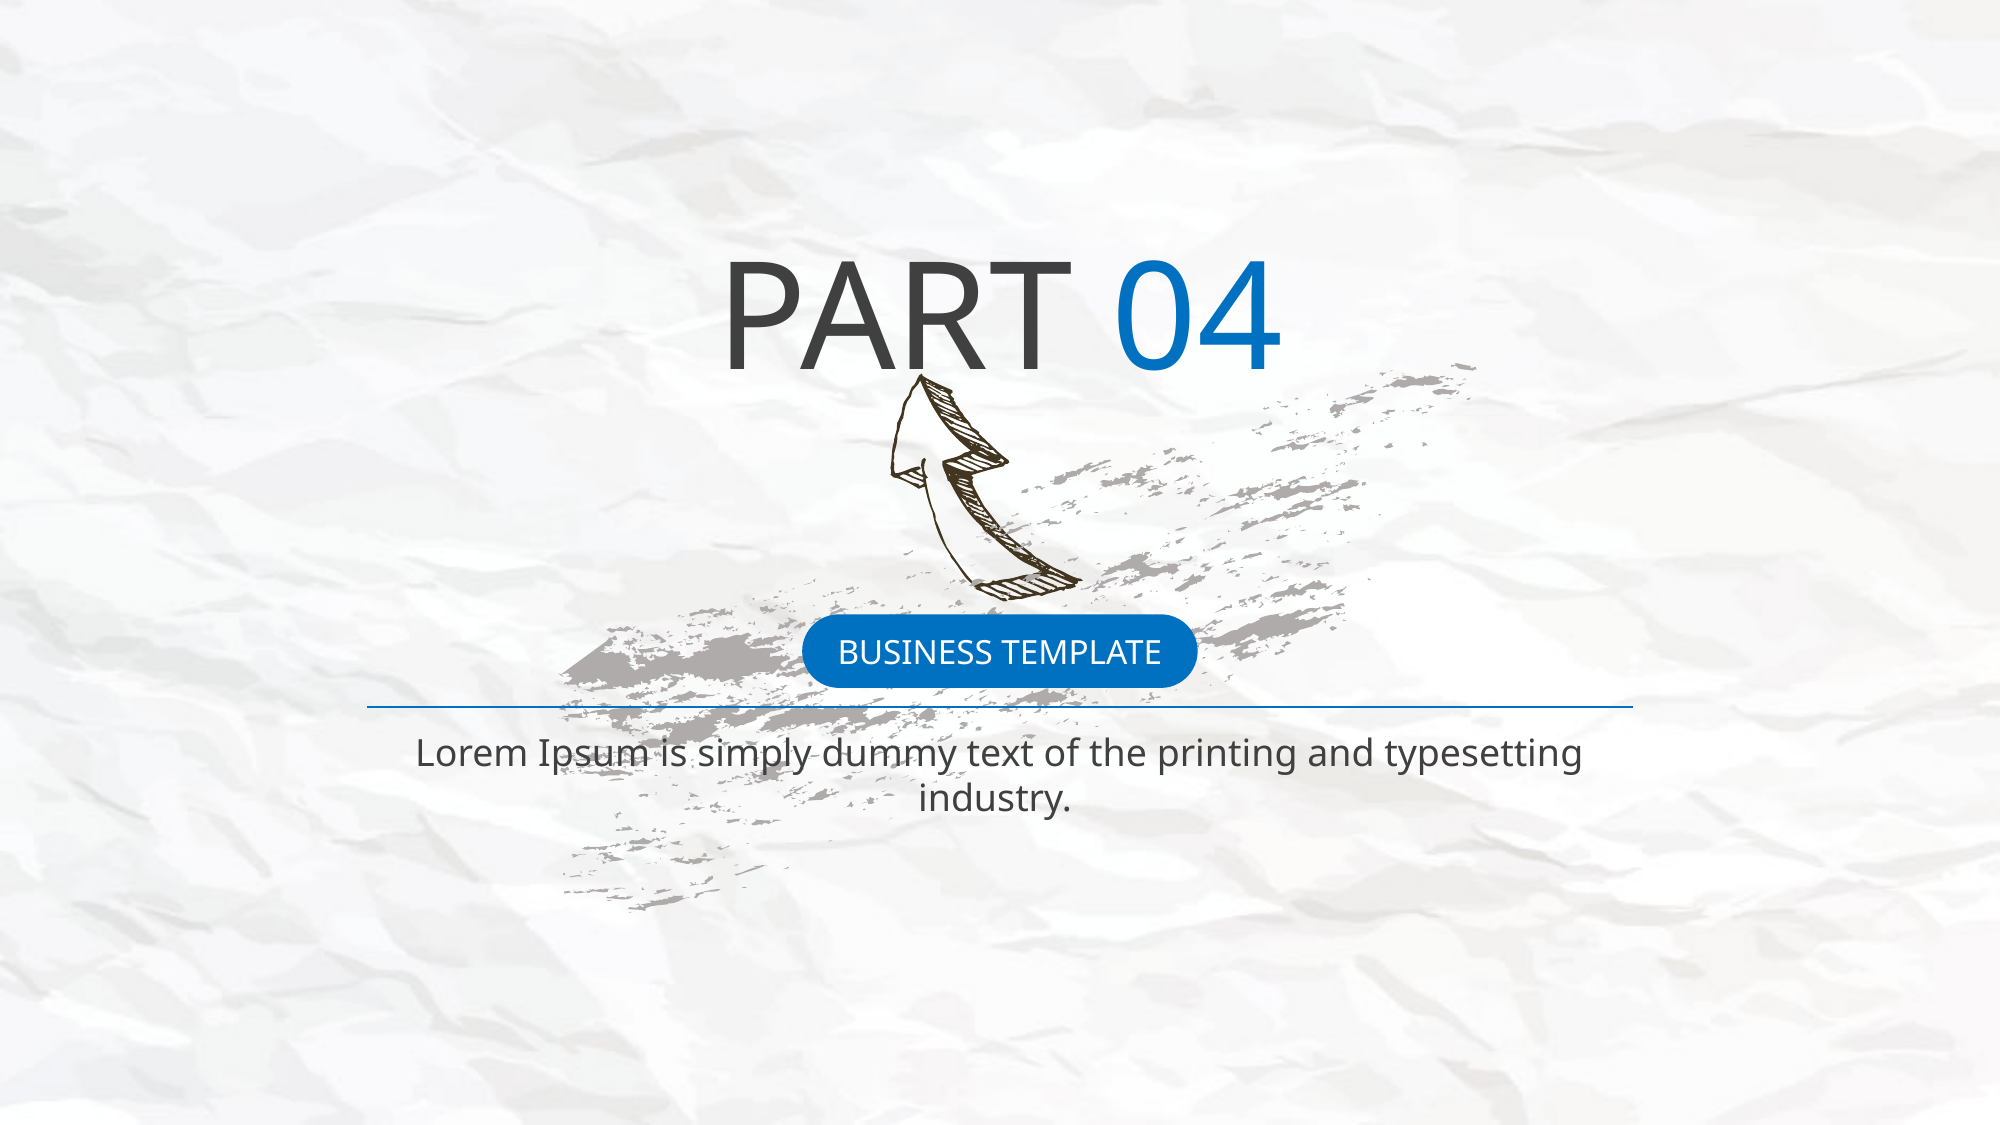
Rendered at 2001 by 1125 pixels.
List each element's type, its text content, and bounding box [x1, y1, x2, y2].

text_box [725, 694, 751, 706]
text_box [932, 689, 947, 697]
text_box [759, 702, 776, 706]
text_box [689, 608, 736, 618]
text_box [964, 694, 974, 701]
text_box [1175, 486, 1196, 495]
text_box [1331, 586, 1347, 596]
text_box [1382, 372, 1454, 388]
text_box [1328, 384, 1378, 418]
text_box [653, 888, 673, 895]
text_box [1159, 541, 1170, 550]
text_box [1238, 593, 1262, 608]
text_box [759, 605, 776, 614]
text_box [1410, 407, 1422, 412]
text_box [670, 855, 716, 866]
text_box [1050, 459, 1112, 485]
text_box [829, 600, 849, 614]
text_box [990, 521, 1015, 532]
text_box [1174, 527, 1187, 531]
text_box [1289, 429, 1299, 435]
text_box [786, 630, 793, 637]
text_box [1313, 561, 1330, 571]
text_box [1067, 556, 1079, 562]
text_box [1265, 580, 1333, 604]
text_box Lorem Ipsum is simply dummy text of the printing and typesetting industry. [331, 721, 1669, 827]
text_box [641, 700, 652, 706]
text_box [1163, 447, 1177, 455]
text_box [1241, 551, 1263, 560]
text_box [1003, 689, 1088, 706]
text_box [1200, 561, 1215, 573]
text_box [765, 692, 796, 706]
text_box [1432, 388, 1460, 396]
text_box [794, 687, 829, 702]
text_box [615, 827, 634, 832]
text_box [1221, 558, 1236, 566]
text_box [627, 895, 691, 911]
text_box [777, 617, 798, 630]
text_box [686, 623, 710, 629]
text_box [561, 698, 583, 706]
text_box [571, 853, 587, 858]
text_box [765, 708, 941, 721]
text_box [793, 622, 806, 629]
text_box [635, 629, 644, 638]
text_box [1101, 551, 1198, 587]
text_box [1295, 560, 1312, 568]
text_box [670, 840, 683, 846]
text_box [978, 689, 988, 694]
text_box PART 04 [701, 212, 1298, 408]
text_box [1337, 530, 1345, 535]
text_box [857, 697, 885, 706]
text_box [723, 625, 734, 631]
text_box [1207, 541, 1227, 552]
text_box [596, 851, 626, 865]
text_box [962, 710, 979, 715]
text_box [906, 573, 916, 580]
text_box [1060, 499, 1077, 512]
text_box [625, 836, 667, 852]
text_box [1133, 592, 1143, 599]
text_box [976, 535, 996, 544]
text_box [1020, 488, 1030, 494]
text_box [694, 889, 721, 899]
text_box [1174, 573, 1206, 592]
text_box [890, 408, 972, 583]
text_box [1021, 571, 1042, 583]
text_box [1000, 522, 1033, 536]
text_box [654, 844, 668, 849]
text_box [656, 690, 721, 706]
text_box [903, 549, 914, 556]
text_box [1037, 518, 1062, 527]
text_box [1352, 445, 1360, 451]
text_box [1451, 363, 1477, 371]
text_box [1192, 603, 1346, 662]
text_box [700, 875, 714, 886]
text_box [846, 586, 860, 595]
text_box [1378, 372, 1387, 377]
text_box [1199, 493, 1216, 503]
text_box [715, 845, 731, 851]
text_box [689, 881, 699, 887]
text_box [1175, 536, 1186, 545]
text_box [625, 686, 658, 701]
text_box [700, 852, 708, 857]
text_box [907, 700, 923, 706]
text_box [958, 578, 967, 585]
text_box [901, 609, 912, 613]
text_box [1381, 409, 1396, 415]
text_box [1281, 559, 1292, 564]
text_box [867, 600, 879, 606]
text_box [683, 708, 787, 721]
text_box BUSINESS TEMPLATE [801, 613, 1199, 689]
text_box [1276, 534, 1288, 540]
text_box [765, 684, 789, 696]
text_box [968, 578, 988, 590]
text_box [997, 708, 1014, 714]
text_box [606, 895, 634, 900]
text_box [581, 843, 622, 851]
text_box [1034, 485, 1046, 491]
text_box [1139, 692, 1162, 704]
text_box [606, 626, 637, 634]
text_box [1174, 474, 1189, 484]
text_box [987, 606, 997, 613]
text_box [573, 888, 611, 894]
text_box [1350, 426, 1361, 434]
text_box [1209, 475, 1360, 532]
picture [0, 0, 2000, 1125]
text_box [1383, 442, 1394, 449]
text_box [982, 700, 998, 706]
text_box [1098, 464, 1168, 498]
text_box [1251, 419, 1273, 436]
text_box [596, 702, 612, 706]
text_box [831, 590, 844, 595]
text_box [933, 408, 1083, 602]
text_box [977, 695, 988, 702]
text_box [1270, 432, 1327, 453]
text_box [1326, 439, 1343, 445]
text_box [1163, 454, 1197, 466]
text_box [558, 632, 808, 693]
text_box [948, 599, 964, 609]
text_box [1226, 568, 1241, 577]
text_box [1261, 575, 1280, 582]
text_box [557, 708, 666, 721]
text_box [1013, 540, 1033, 552]
text_box [1080, 576, 1120, 593]
text_box [734, 865, 768, 876]
text_box [1033, 708, 1041, 714]
text_box [666, 630, 673, 637]
